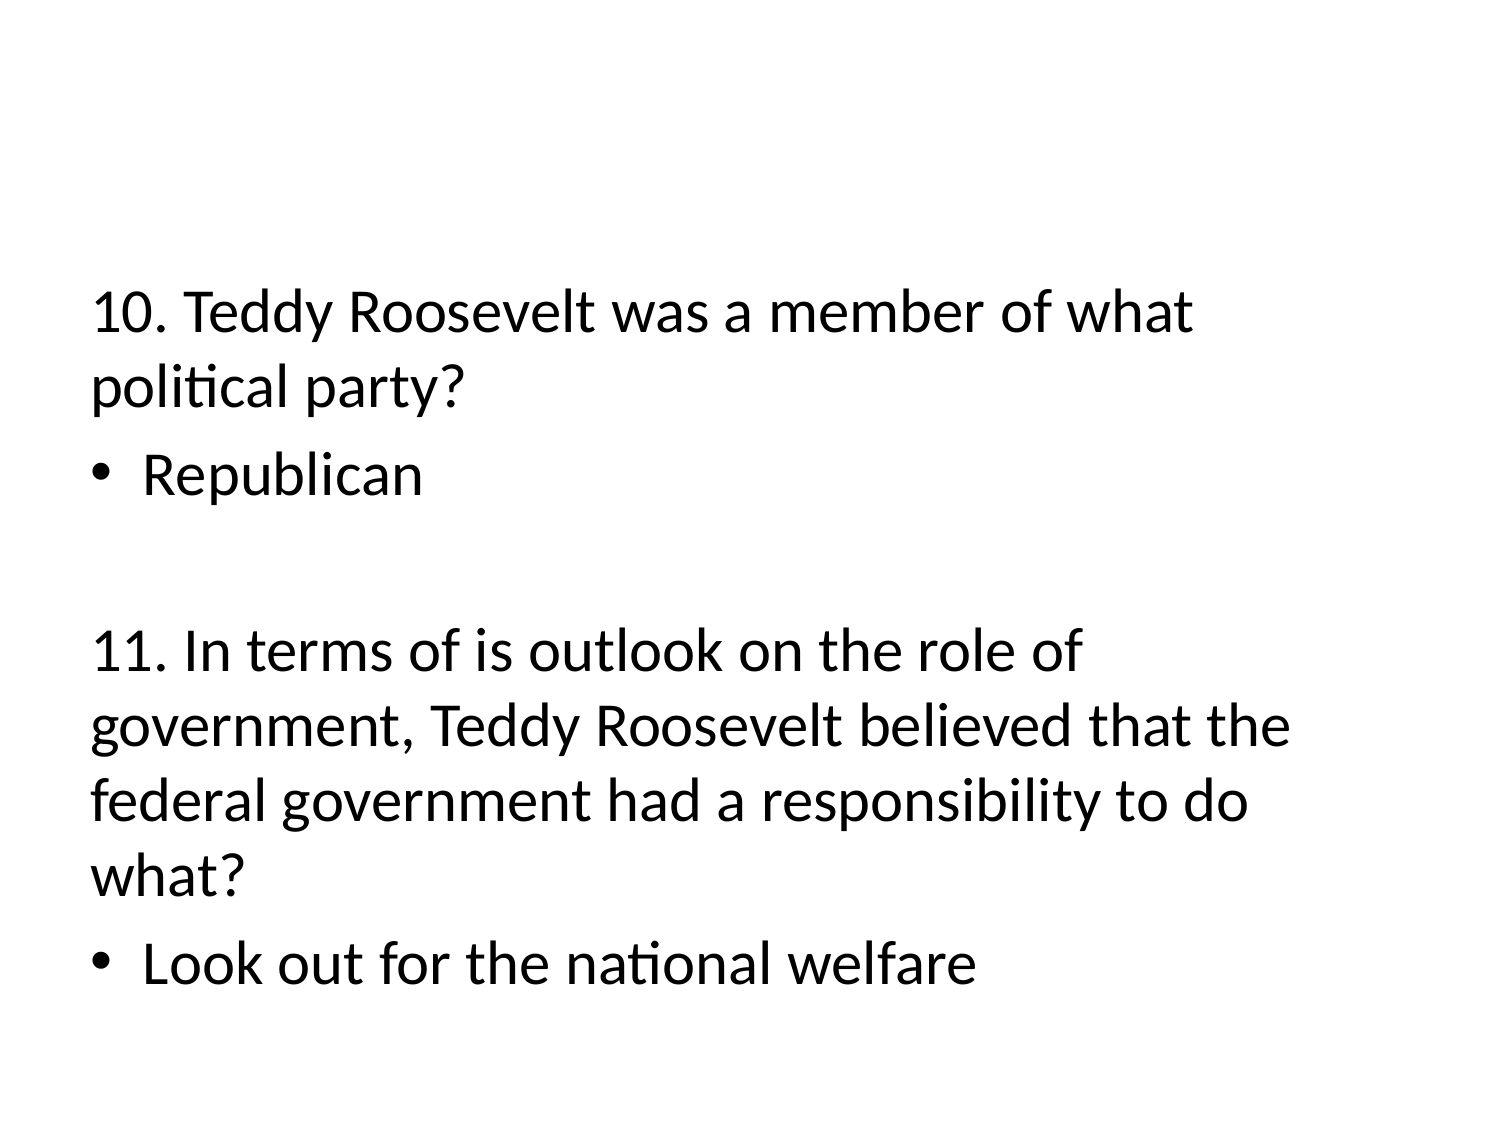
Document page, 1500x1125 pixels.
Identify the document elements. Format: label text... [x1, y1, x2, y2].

list 10. Teddy Roosevelt was a member of what political party? Republican 11. In terms of is outlook on the role of government, Teddy Roosevelt believed that the federal government had a responsibility to do what? Look out for the national welfare [75, 262, 1425, 1005]
